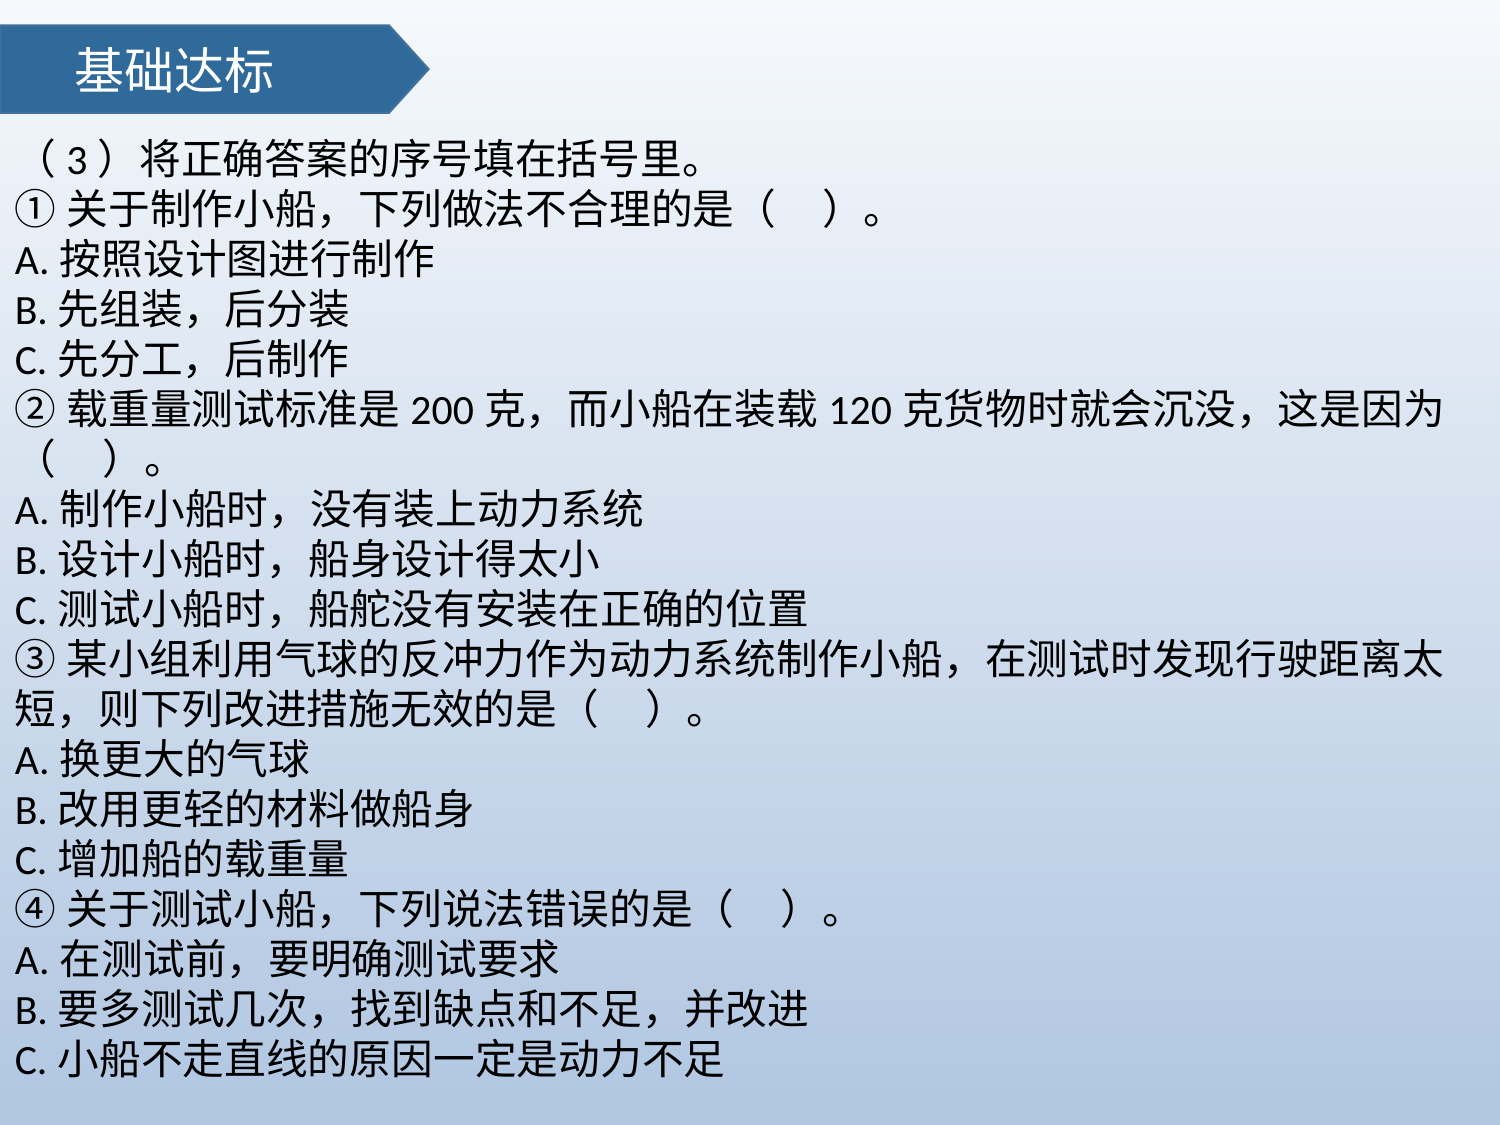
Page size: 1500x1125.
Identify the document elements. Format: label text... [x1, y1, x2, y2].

text_box （3）将正确答案的序号填在括号里。 ①关于制作小船，下列做法不合理的是（ ）。 A.按照设计图进行制作 B.先组装，后分装 C.先分工，后制作 ②载重量测试标准是200克，而小船在装载120克货物时就会沉没，这是因为（ ）。 A.制作小船时，没有装上动力系统 B.设计小船时，船身设计得太小 C.测试小船时，船舵没有安装在正确的位置 ③某小组利用气球的反冲力作为动力系统制作小船，在测试时发现行驶距离太短，则下列改进措施无效的是（ ）。 A.换更大的气球 B.改用更轻的材料做船身 C.增加船的载重量 ④关于测试小船，下列说法错误的是（ ）。 A.在测试前，要明确测试要求 B.要多测试几次，找到缺点和不足，并改进 C.小船不走直线的原因一定是动力不足 [0, 115, 1473, 1091]
text_box 基础达标 [0, 25, 429, 113]
